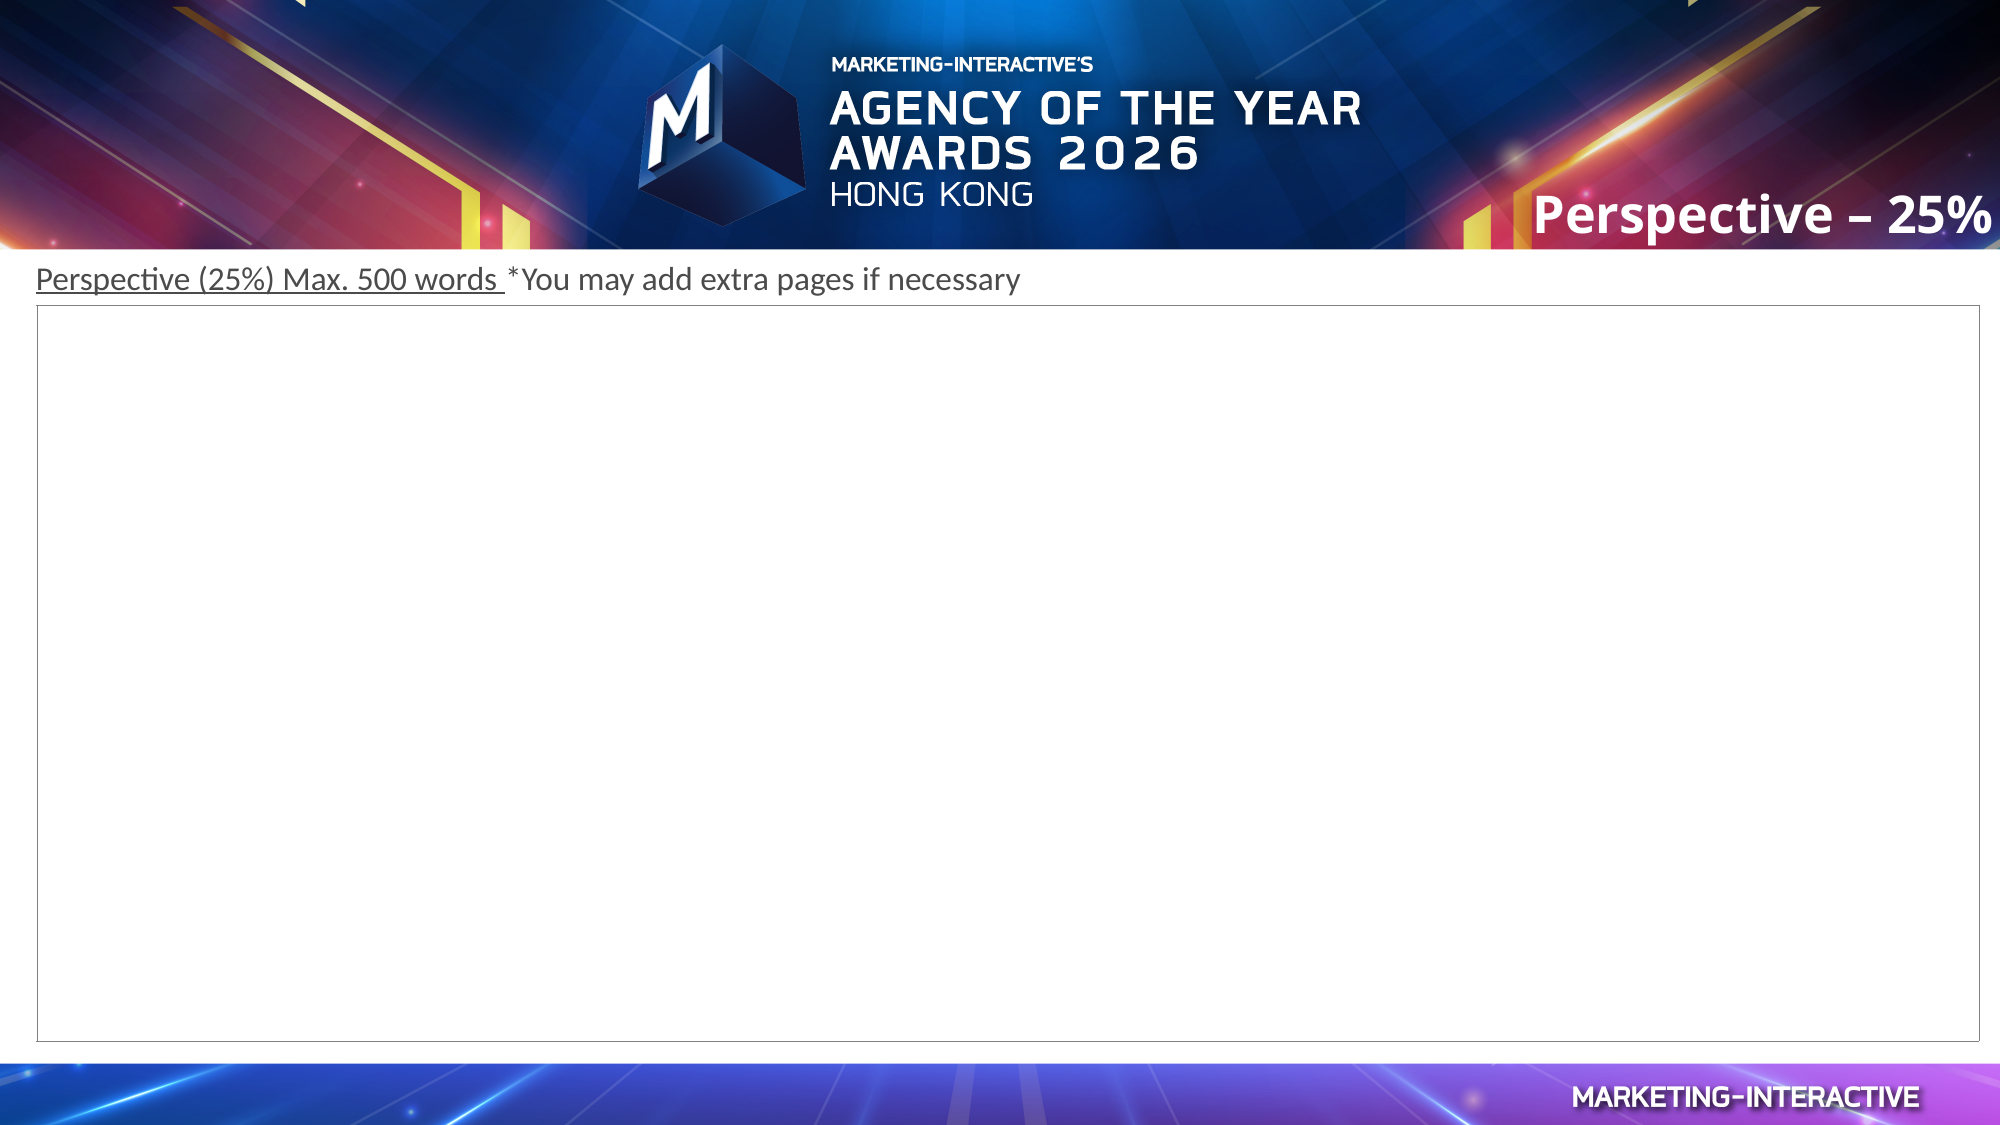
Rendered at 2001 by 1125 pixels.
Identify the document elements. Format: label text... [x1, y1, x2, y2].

table_header [38, 306, 1979, 1041]
picture [0, 0, 2000, 1125]
text_box Perspective – 25% [1517, 173, 2000, 252]
text_box Perspective (25%) Max. 500 words *You may add extra pages if necessary [21, 249, 1159, 304]
